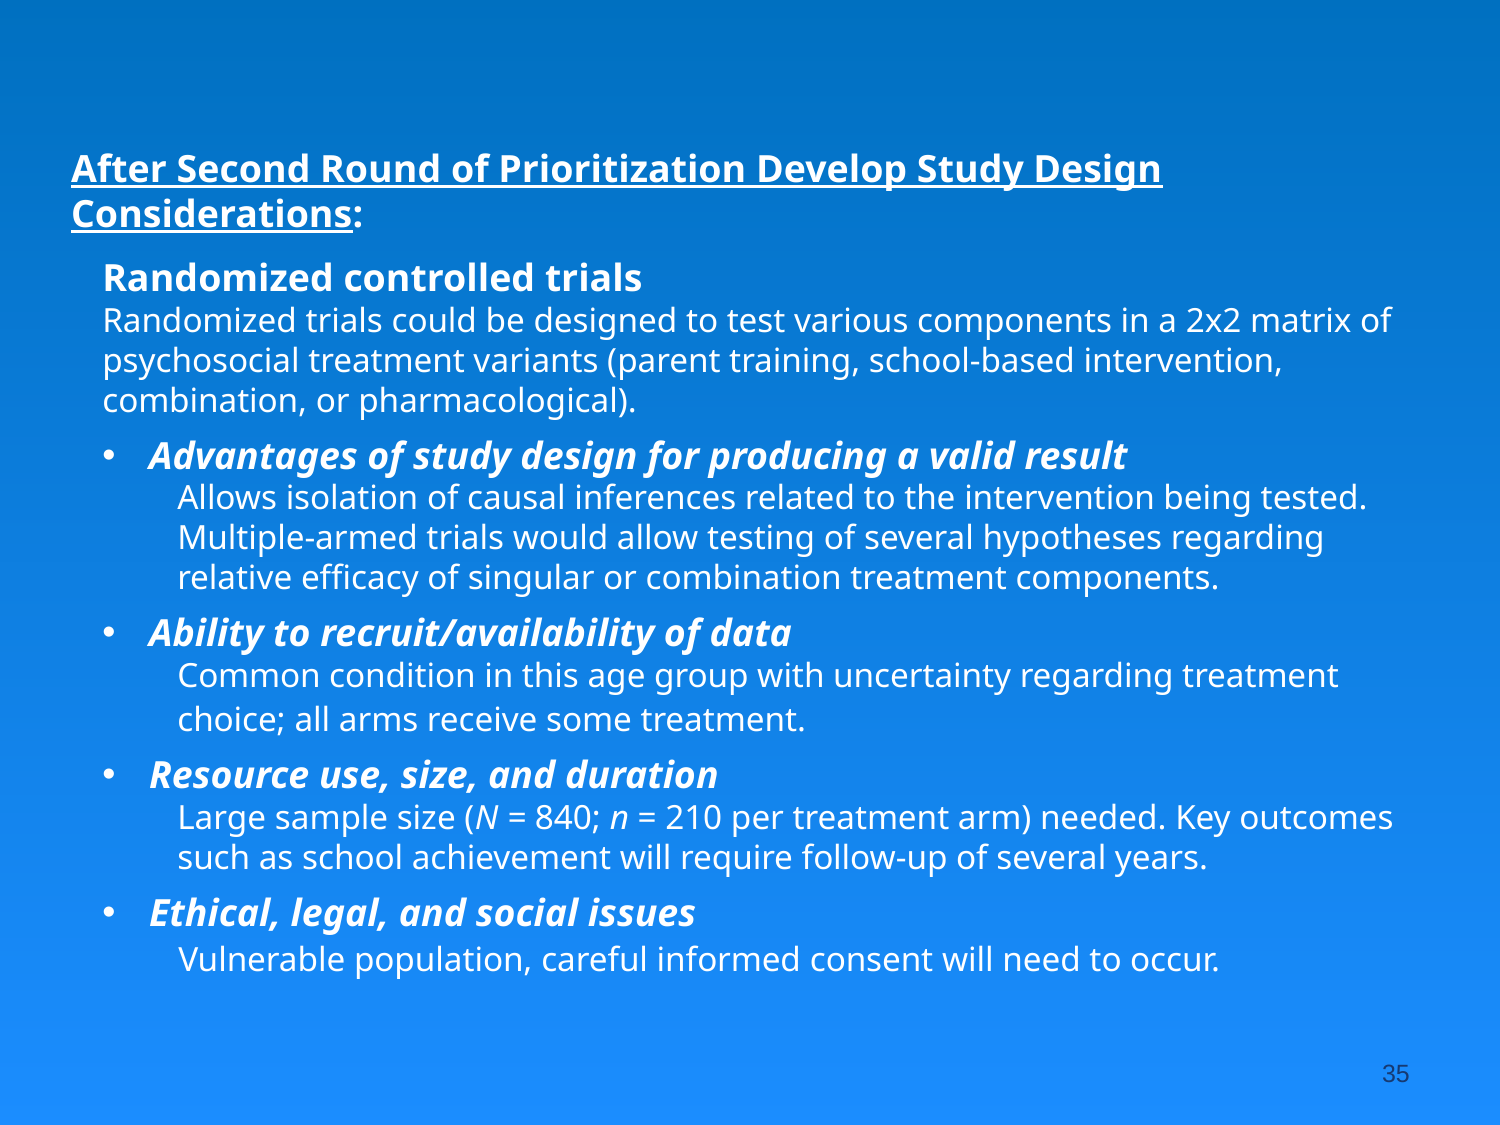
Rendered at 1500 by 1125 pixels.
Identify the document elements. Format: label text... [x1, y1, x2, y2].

text_box After Second Round of Prioritization Develop Study Design Considerations: [56, 137, 1444, 243]
slide_number 35 [1074, 1042, 1425, 1103]
text_box Randomized controlled trials Randomized trials could be designed to test various components in a 2x2 matrix of psychosocial treatment variants (parent training, school-based intervention, combination, or pharmacological). Advantages of study design for producing a valid result Allows isolation of causal inferences related to the intervention being tested. Multiple-armed trials would allow testing of several hypotheses regarding relative efficacy of singular or combination treatment components. Ability to recruit/availability of data Common condition in this age group with uncertainty regarding treatment choice; all arms receive some treatment. Resource use, size, and duration Large sample size (N = 840; n = 210 per treatment arm) needed. Key outcomes such as school achievement will require follow-up of several years. Ethical, legal, and social issues Vulnerable population, careful informed consent will need to occur. [87, 246, 1413, 986]
